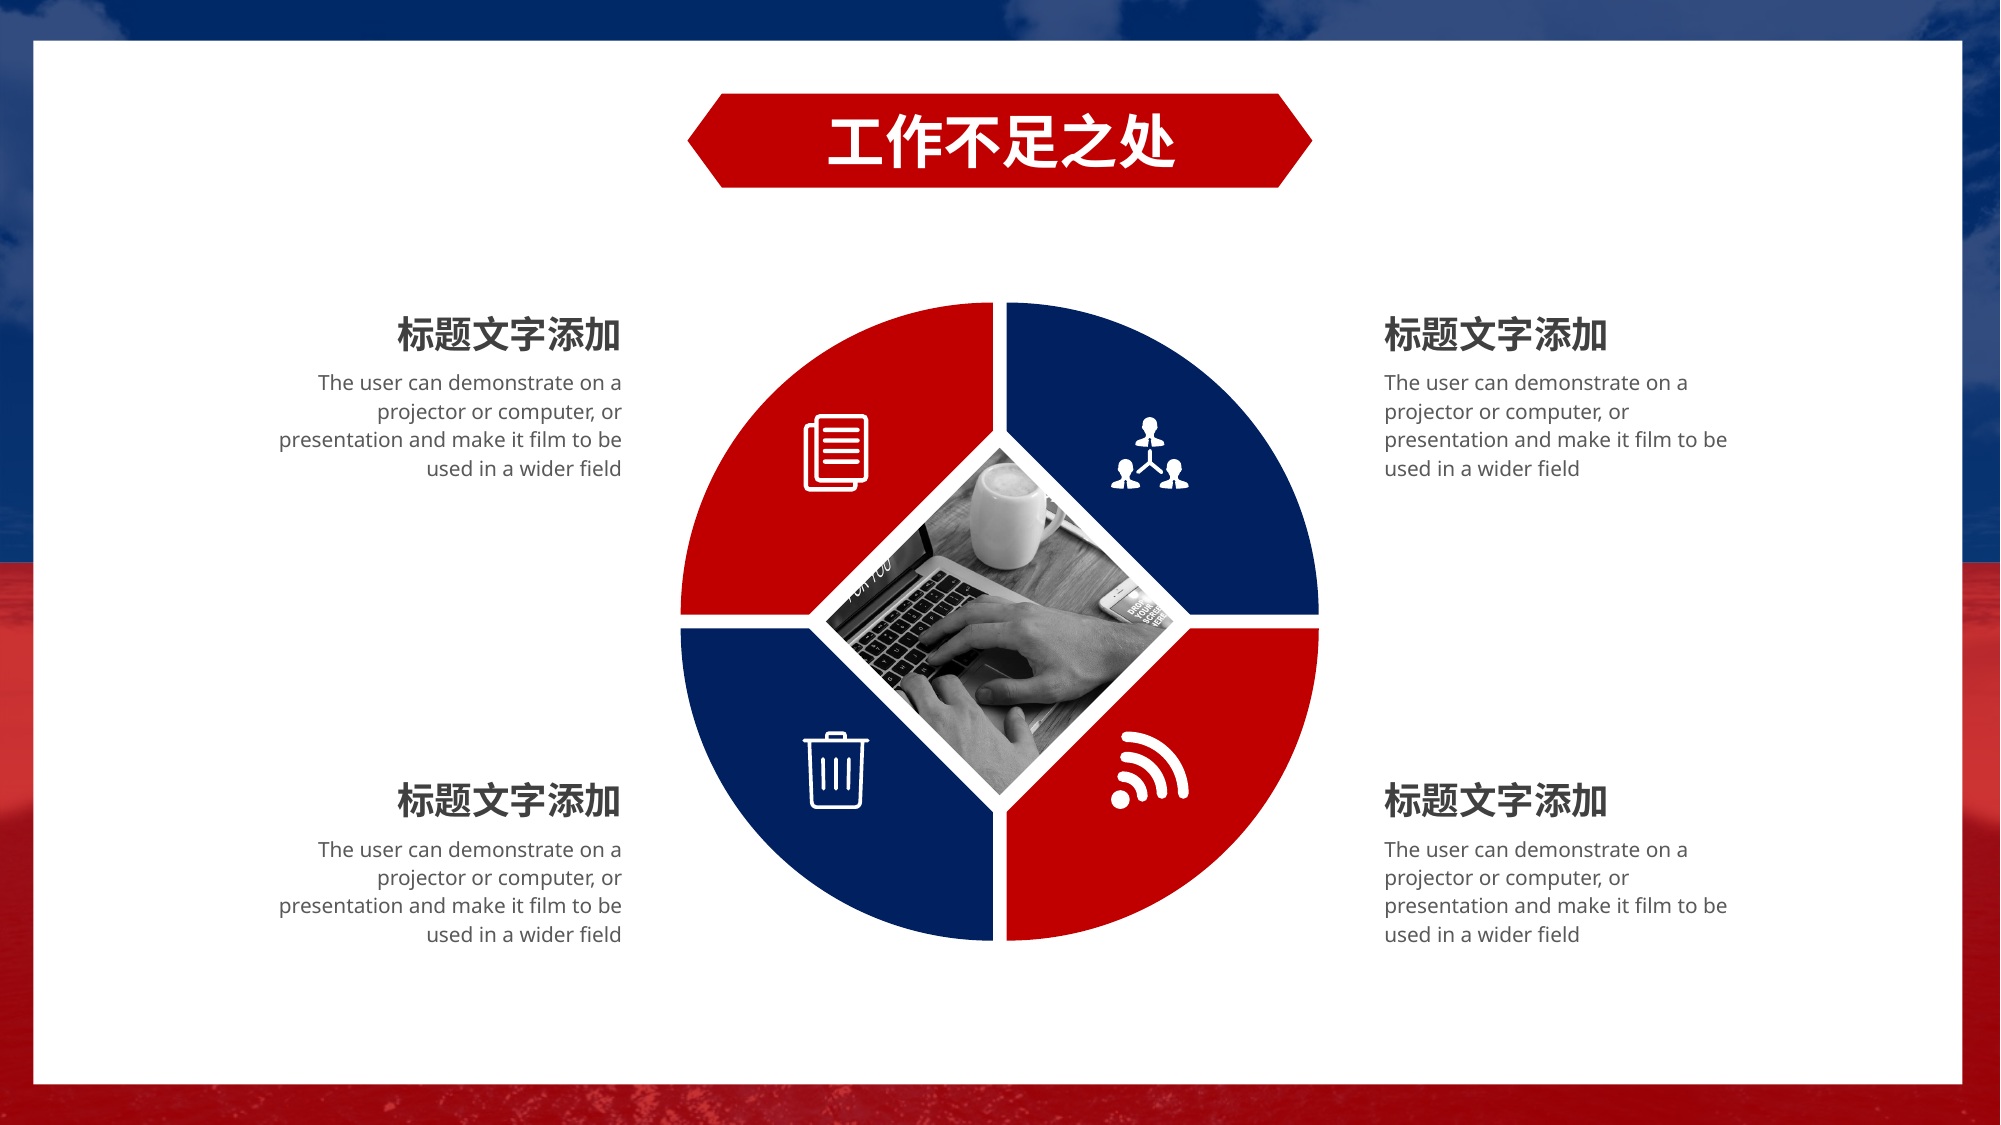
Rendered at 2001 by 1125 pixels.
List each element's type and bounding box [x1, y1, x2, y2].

text_box [1369, 303, 1756, 490]
text_box [1369, 769, 1756, 956]
text_box [680, 302, 1319, 941]
text_box [687, 93, 1313, 188]
text_box [251, 303, 637, 490]
text_box [251, 769, 637, 956]
